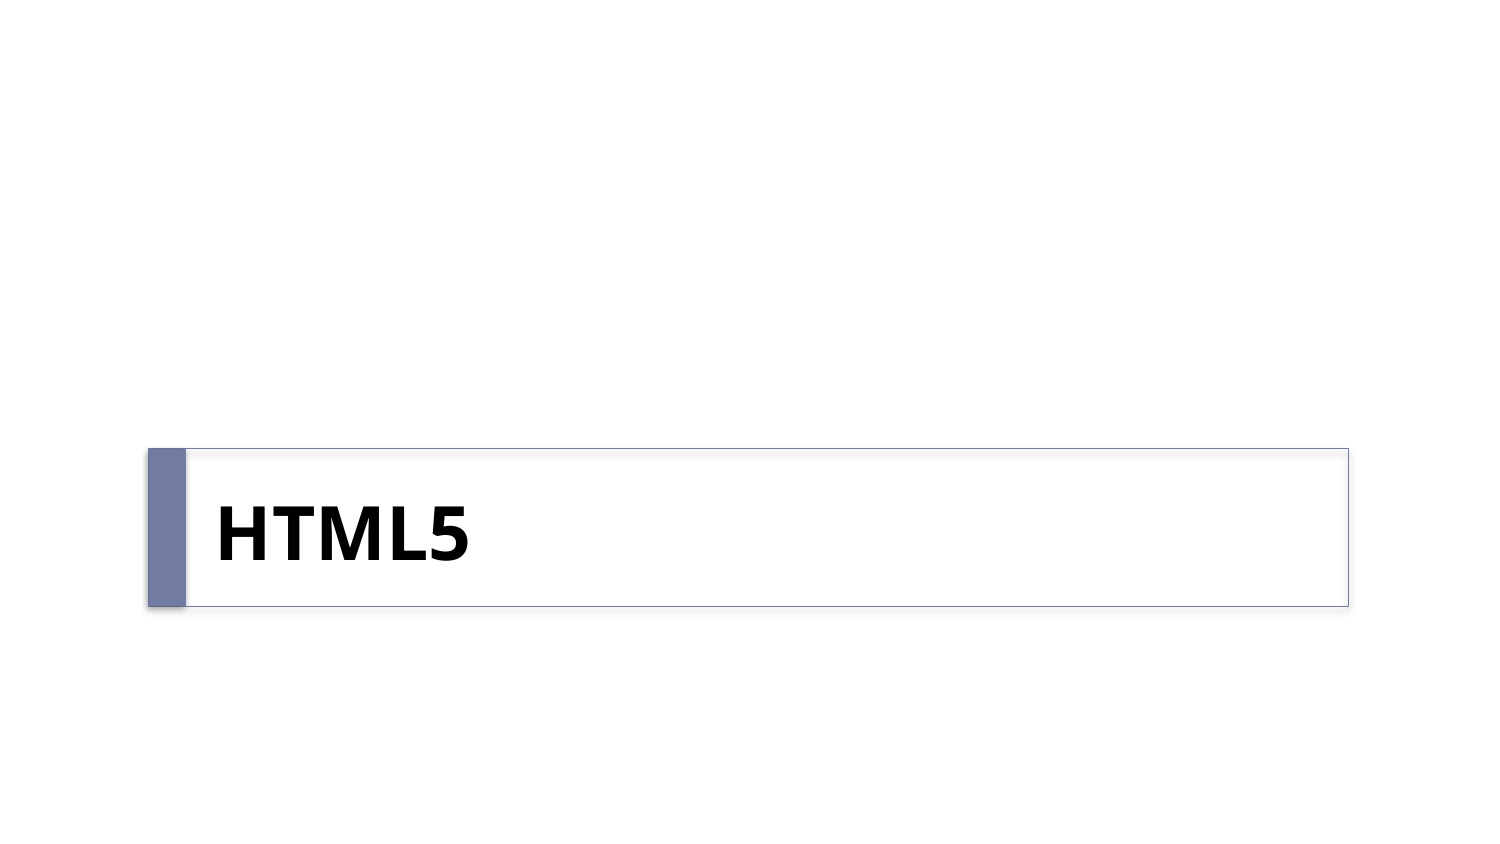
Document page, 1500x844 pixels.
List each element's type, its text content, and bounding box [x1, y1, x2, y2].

title HTML5 [200, 478, 1325, 600]
